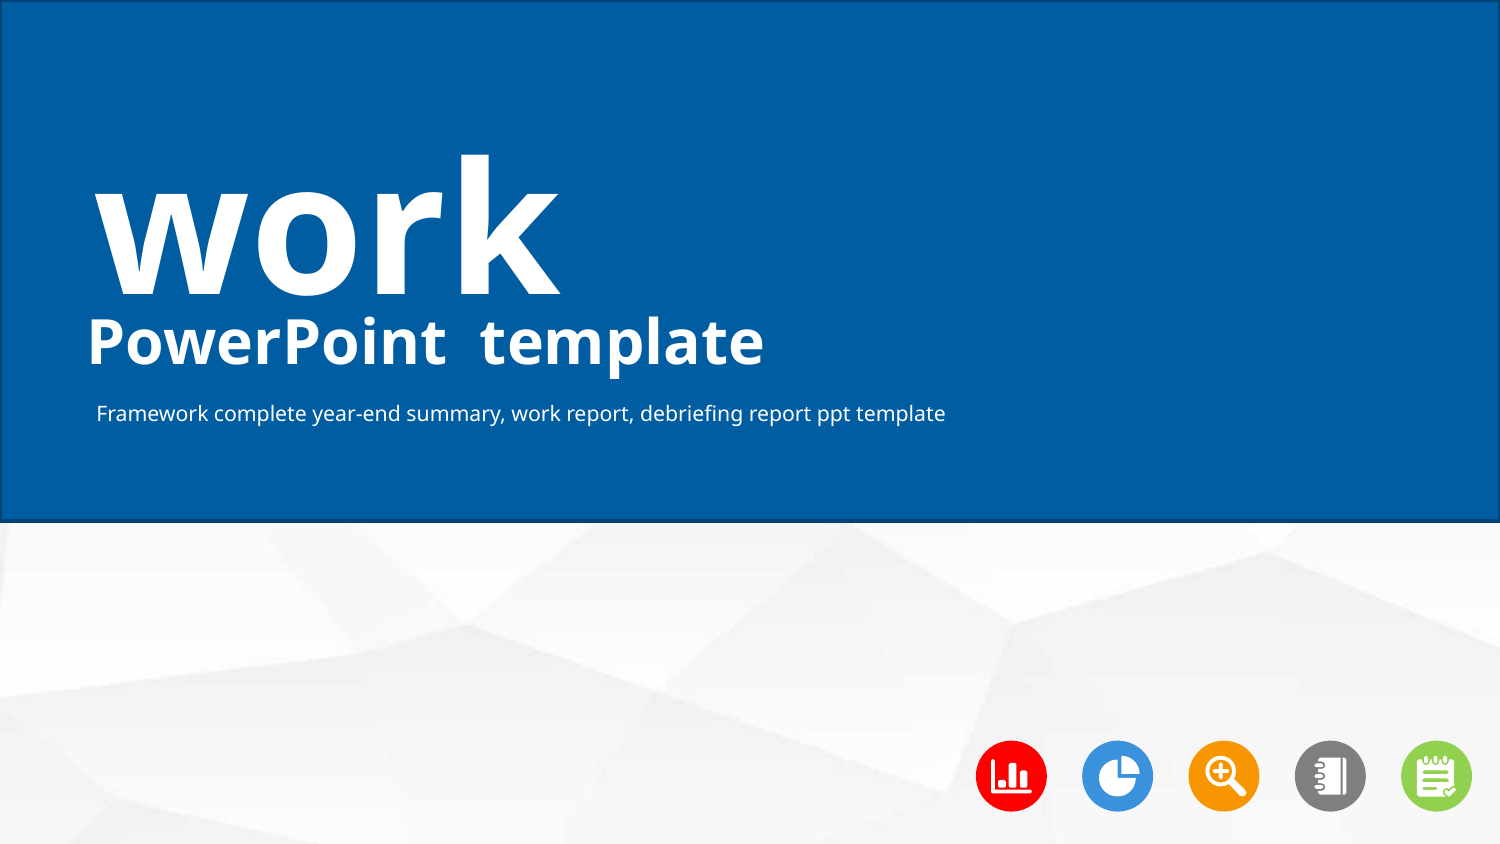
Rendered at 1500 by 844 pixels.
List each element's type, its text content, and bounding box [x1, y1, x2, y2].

text_box Framework complete year-end summary, work report, debriefing report ppt template [35, 386, 961, 440]
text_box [1188, 740, 1260, 812]
text_box PowerPoint template [71, 298, 1009, 381]
picture [0, 523, 1500, 844]
text_box work [82, 105, 572, 337]
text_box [1081, 740, 1154, 812]
text_box [0, 0, 1500, 523]
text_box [1400, 740, 1473, 812]
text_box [1294, 740, 1367, 812]
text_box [975, 740, 1048, 812]
